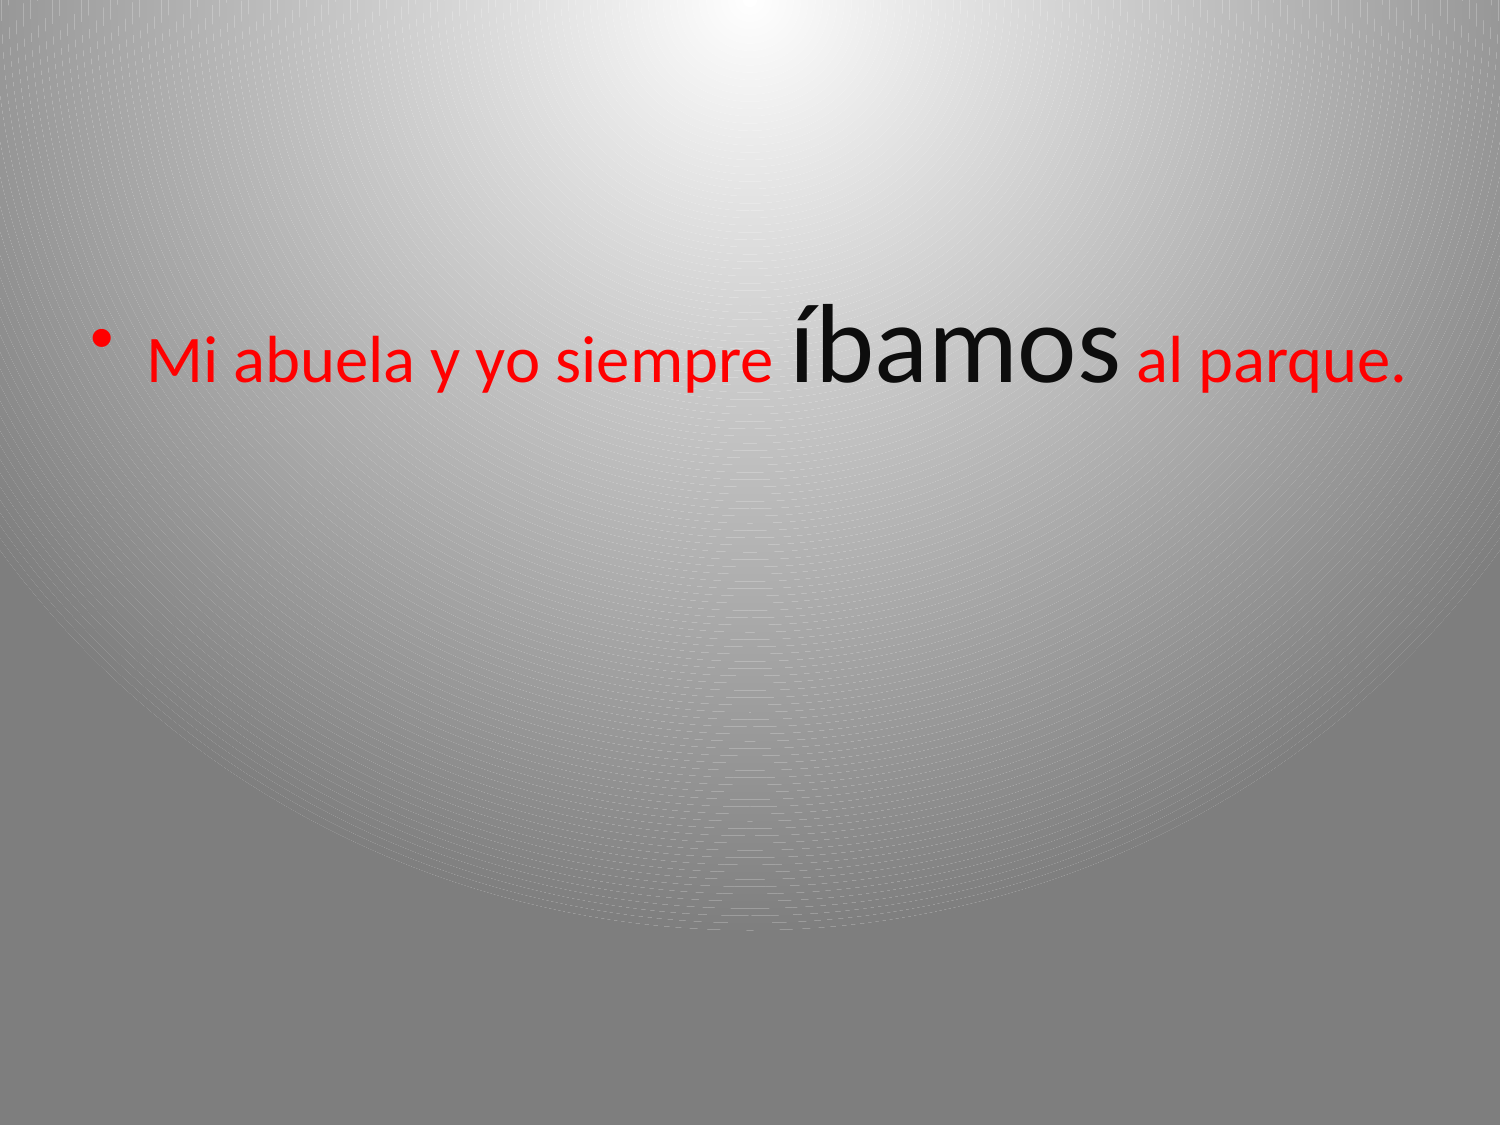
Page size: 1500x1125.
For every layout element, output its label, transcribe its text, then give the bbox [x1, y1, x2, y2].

list Mi abuela y yo siempre íbamos al parque. [75, 262, 1425, 1005]
